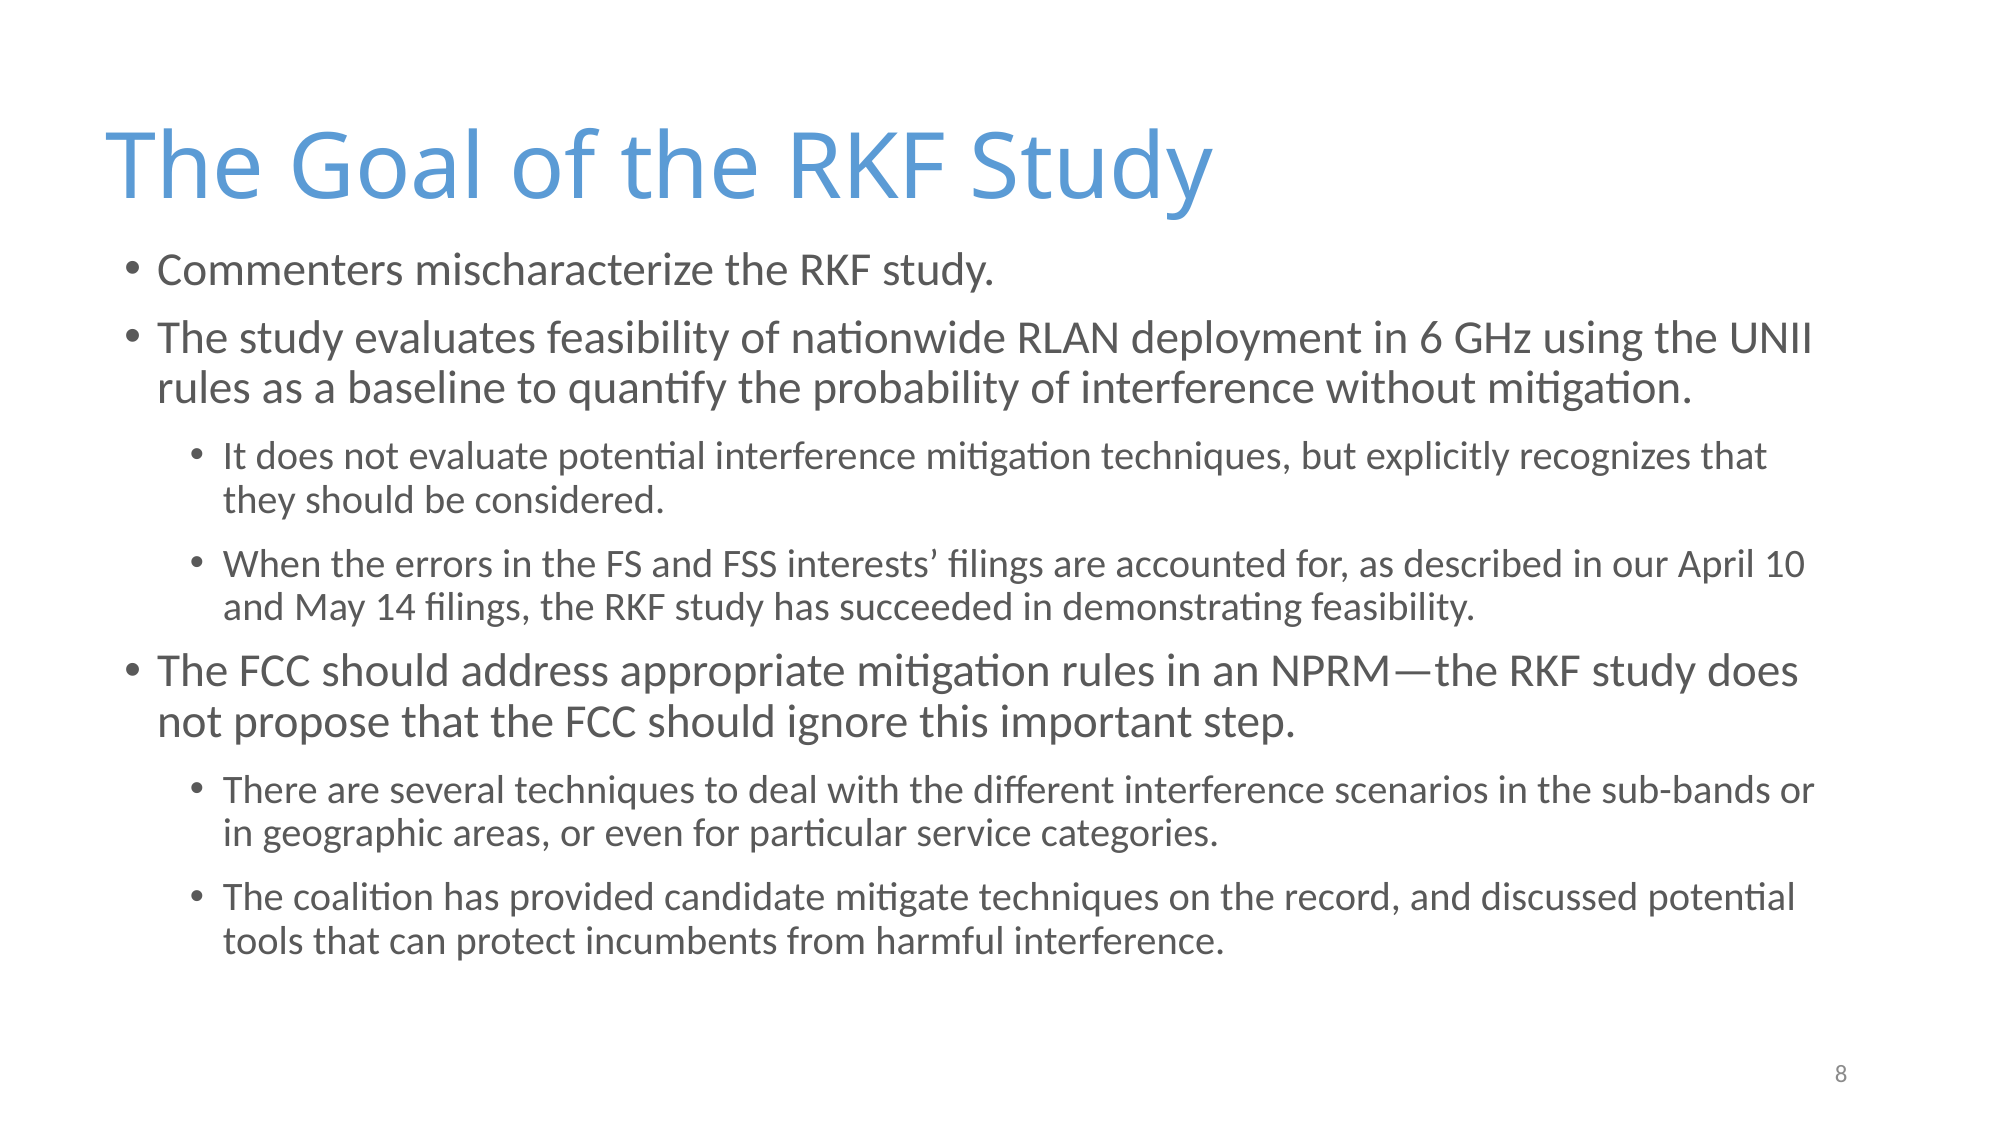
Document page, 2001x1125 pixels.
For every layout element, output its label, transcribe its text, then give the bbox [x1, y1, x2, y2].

slide_number 8 [1412, 1042, 1863, 1103]
title The Goal of the RKF Study [90, 59, 1903, 278]
list Commenters mischaracterize the RKF study. The study evaluates feasibility of nationwide RLAN deployment in 6 GHz using the UNII rules as a baseline to quantify the probability of interference without mitigation. It does not evaluate potential interference mitigation techniques, but explicitly recognizes that they should be considered. When the errors in the FS and FSS interests’ filings are accounted for, as described in our April 10 and May 14 filings, the RKF study has succeeded in demonstrating feasibility. The FCC should address appropriate mitigation rules in an NPRM—the RKF study does not propose that the FCC should ignore this important step. There are several techniques to deal with the different interference scenarios in the sub-bands or in geographic areas, or even for particular service categories. The coalition has provided candidate mitigate techniques on the record, and discussed potential tools that can protect incumbents from harmful interference. [109, 237, 1835, 1019]
